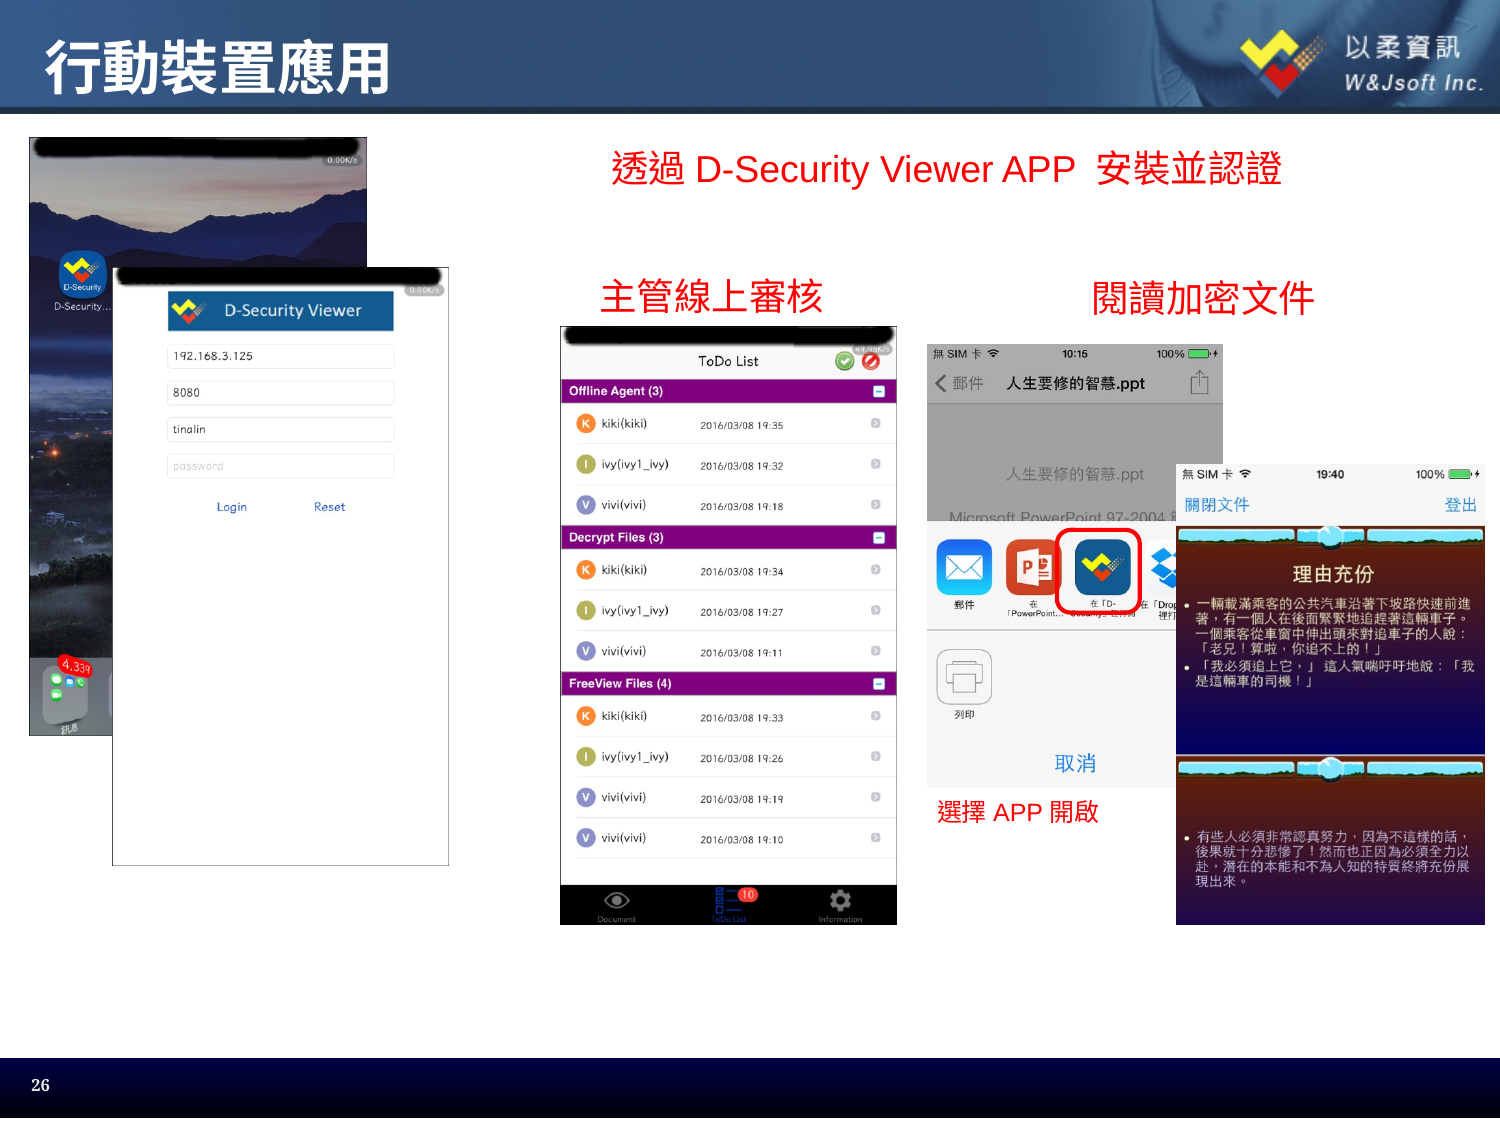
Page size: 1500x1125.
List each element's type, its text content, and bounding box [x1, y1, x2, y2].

picture [29, 136, 450, 866]
picture [560, 325, 898, 925]
picture [926, 344, 1485, 925]
picture [0, 0, 1500, 114]
text_box 閱讀加密文件 [1076, 267, 1337, 327]
text_box 選擇APP開啟 [922, 791, 1170, 834]
title 行動裝置應用 [29, 15, 1282, 118]
text_box 透過D-Security Viewer APP 安裝並認證 [596, 137, 1388, 197]
slide_number 26 [5, 1066, 66, 1106]
text_box 主管線上審核 [584, 265, 845, 324]
